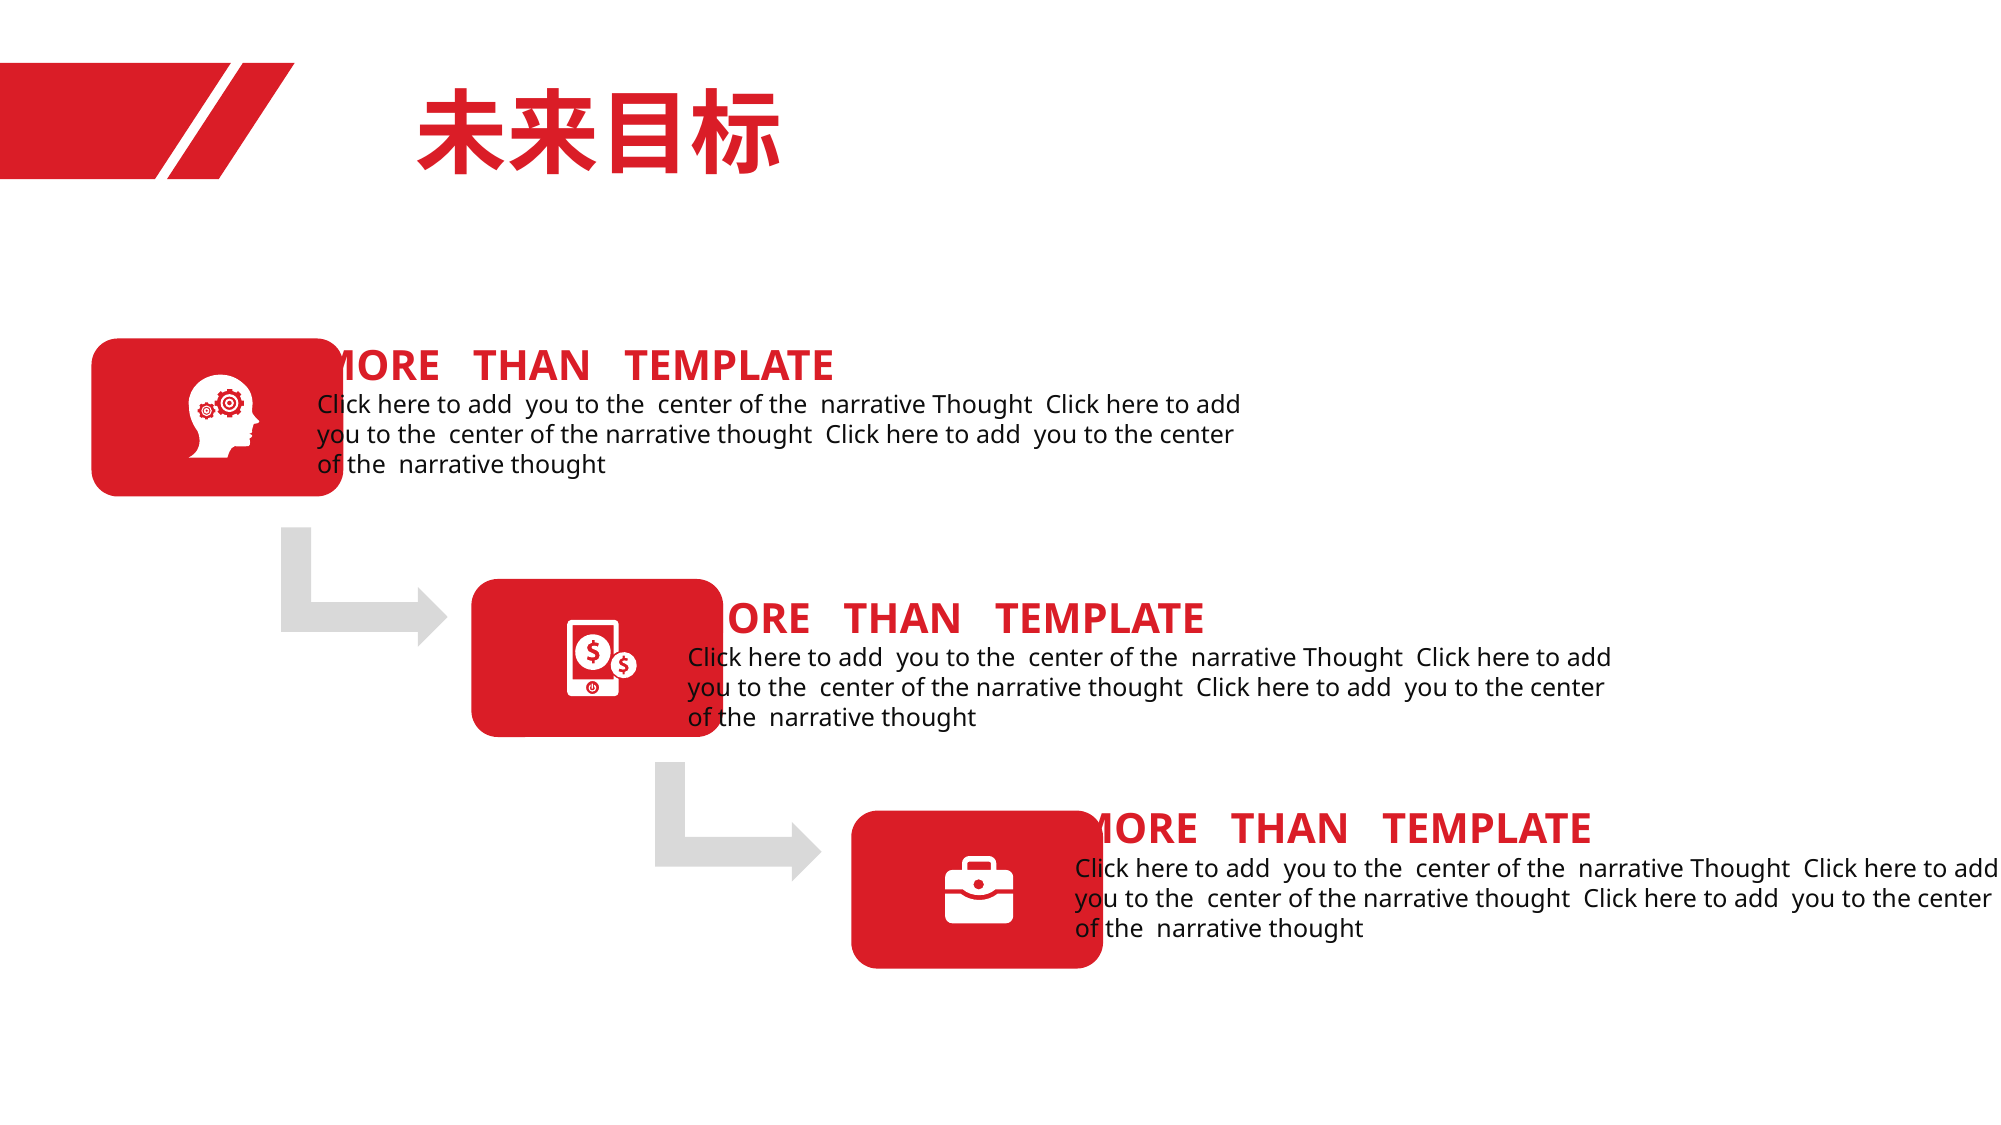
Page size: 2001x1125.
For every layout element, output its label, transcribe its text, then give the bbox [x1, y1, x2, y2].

text_box 未来目标 [401, 67, 798, 193]
text_box [654, 761, 824, 885]
text_box [90, 337, 302, 498]
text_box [945, 855, 1014, 924]
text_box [0, 62, 295, 180]
text_box MORE THAN TEMPLATE Click here to add you to the center of the narrative Thought Click here to add you to the center of the narrative thought Click here to add you to the center of the narrative thought [1060, 794, 2000, 1020]
text_box MORE THAN TEMPLATE Click here to add you to the center of the narrative Thought Click here to add you to the center of the narrative thought Click here to add you to the center of the narrative thought [302, 331, 1271, 557]
text_box [280, 526, 450, 650]
text_box [470, 577, 714, 739]
text_box MORE THAN TEMPLATE Click here to add you to the center of the narrative Thought Click here to add you to the center of the narrative thought Click here to add you to the center of the narrative thought [672, 584, 1642, 809]
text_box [188, 374, 263, 458]
text_box [850, 809, 1060, 970]
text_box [567, 619, 639, 697]
